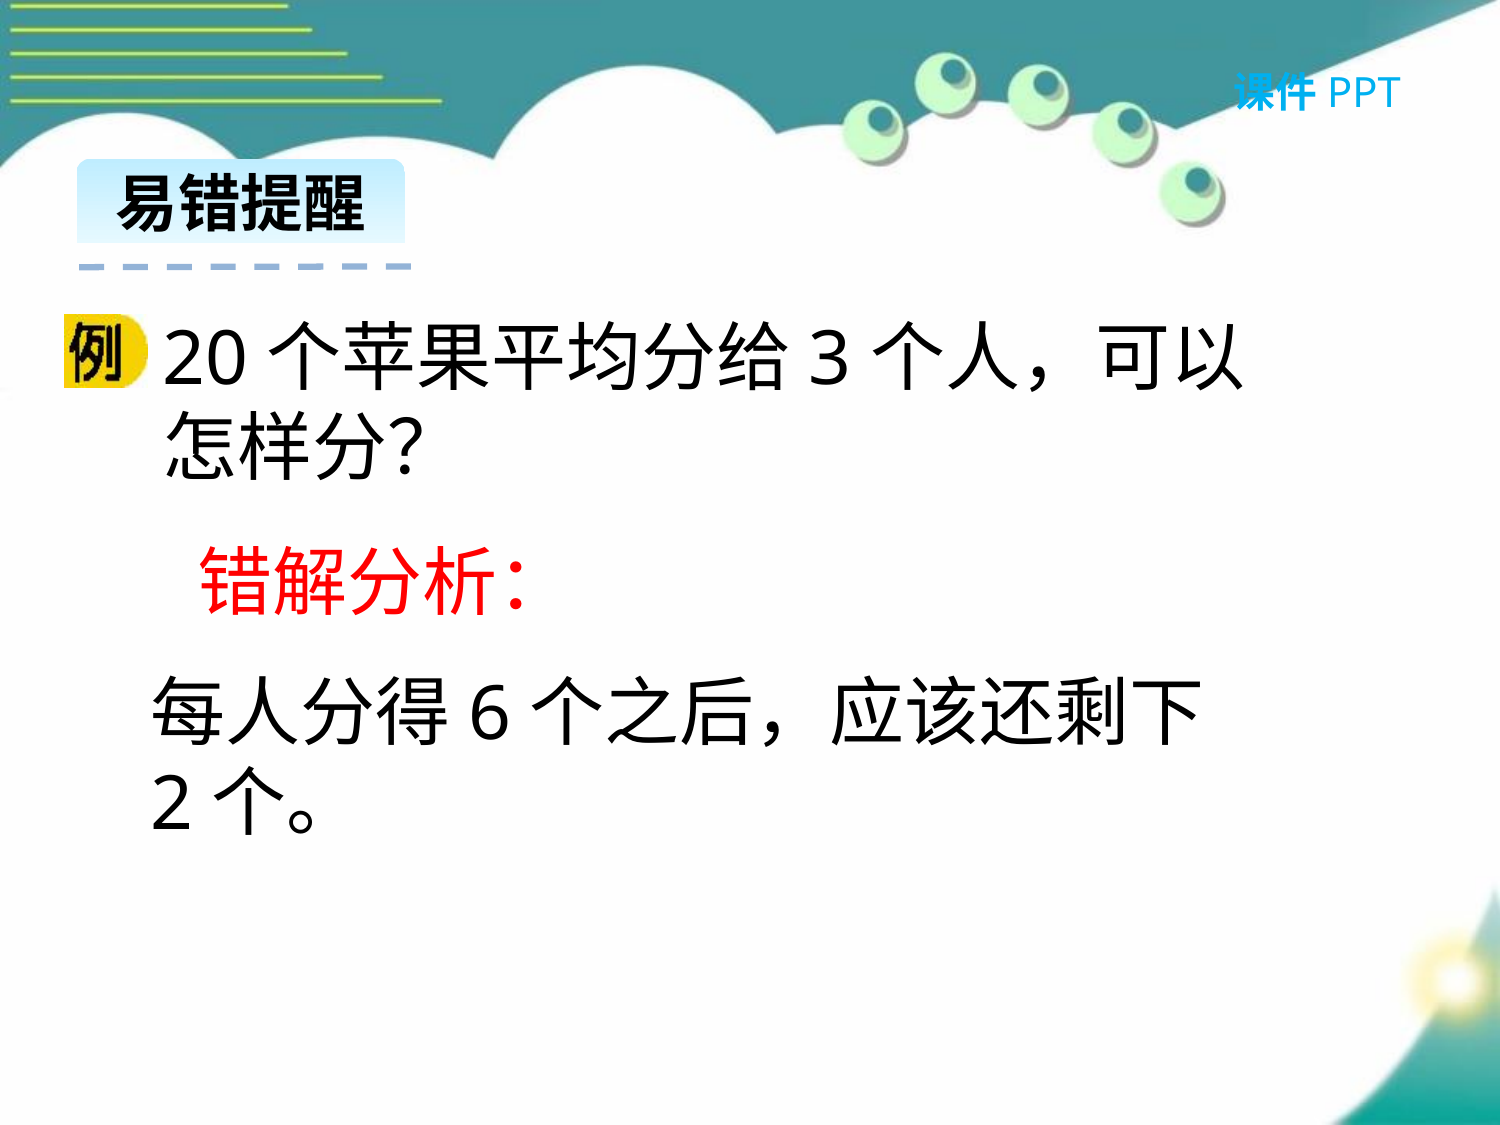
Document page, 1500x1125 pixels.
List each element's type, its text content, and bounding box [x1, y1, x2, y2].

text_box 易错提醒 [76, 158, 405, 244]
text_box 20个苹果平均分给3个人，可以怎样分？ [147, 302, 1262, 498]
text_box 课件PPT [1218, 58, 1418, 124]
text_box 错解分析： [183, 527, 999, 632]
picture [0, 0, 1500, 1125]
text_box 每人分得6个之后，应该还剩下2个。 [135, 656, 1250, 852]
